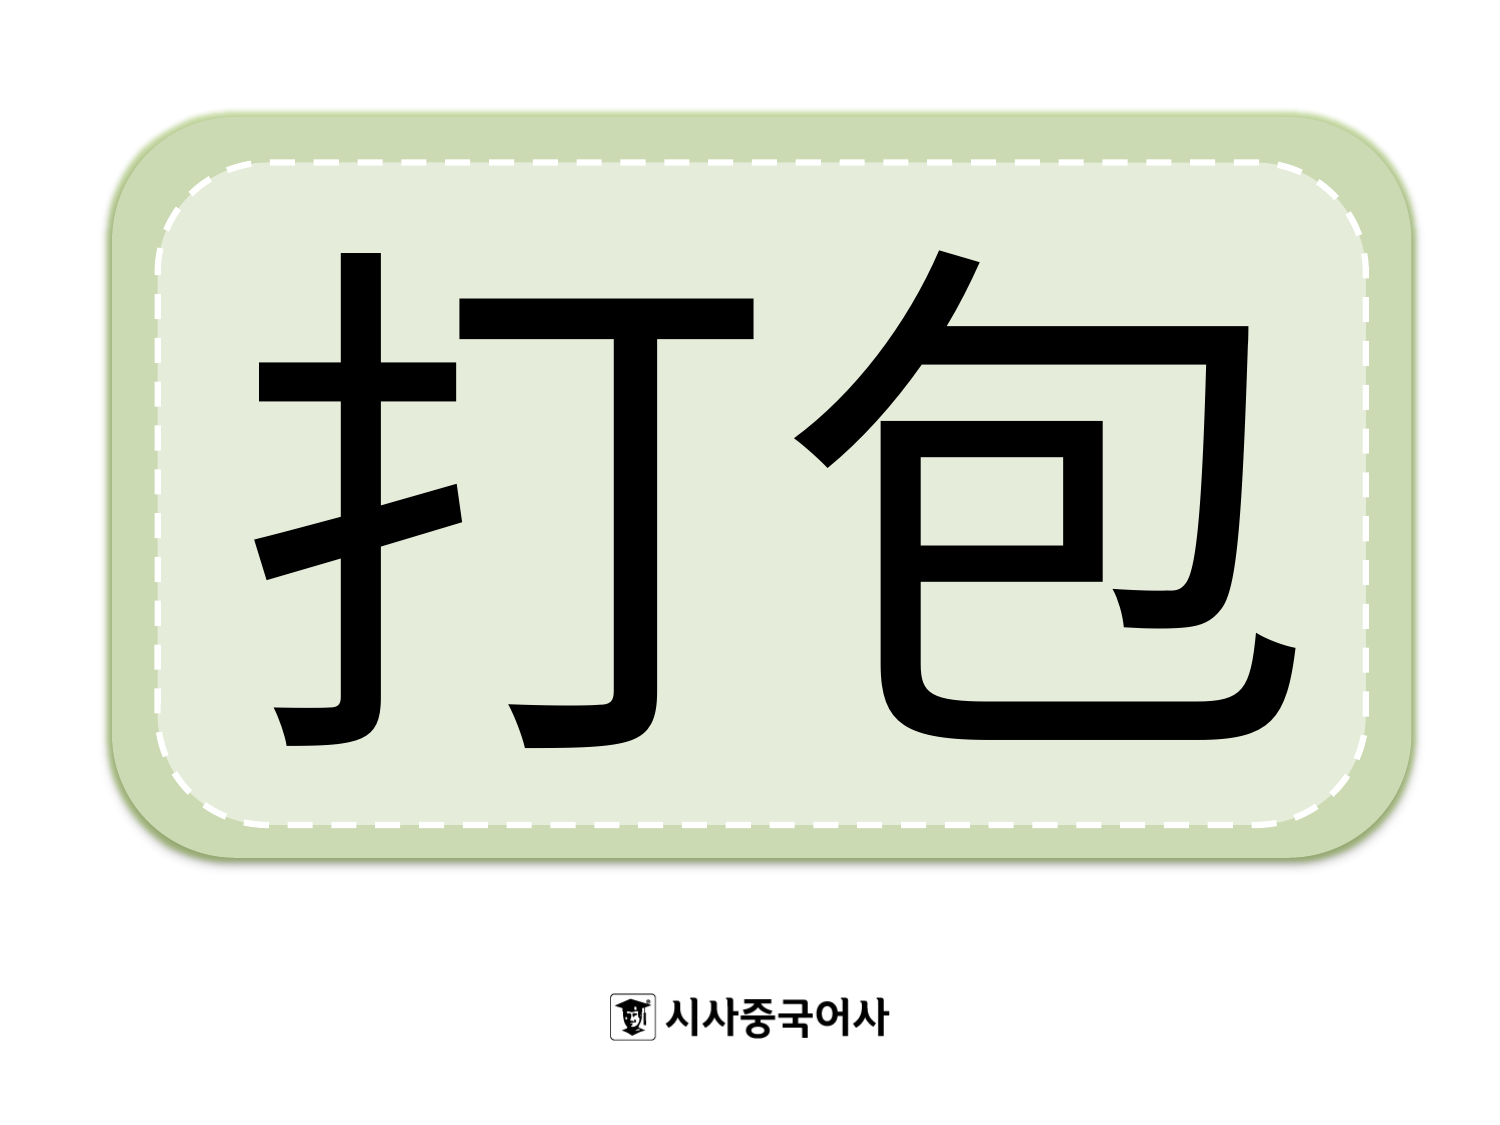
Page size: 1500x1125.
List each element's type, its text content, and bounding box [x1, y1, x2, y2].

text_box 打包 [171, 160, 1380, 824]
picture [602, 987, 898, 1047]
